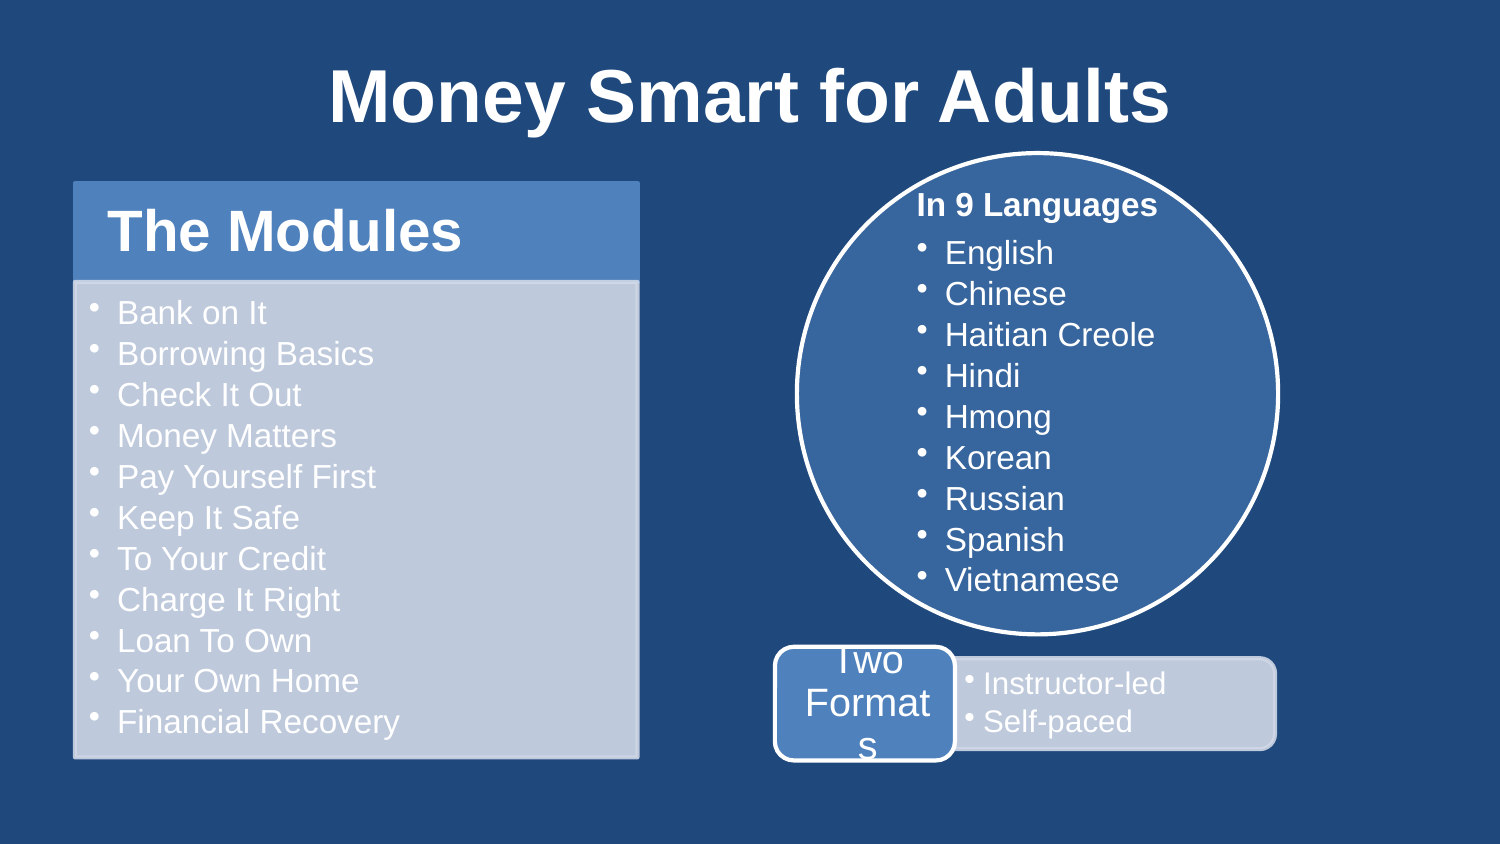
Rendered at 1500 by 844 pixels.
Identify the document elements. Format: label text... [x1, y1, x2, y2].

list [724, 152, 1351, 635]
title Money Smart for Adults [75, 21, 1425, 163]
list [74, 171, 638, 769]
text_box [774, 646, 1276, 761]
